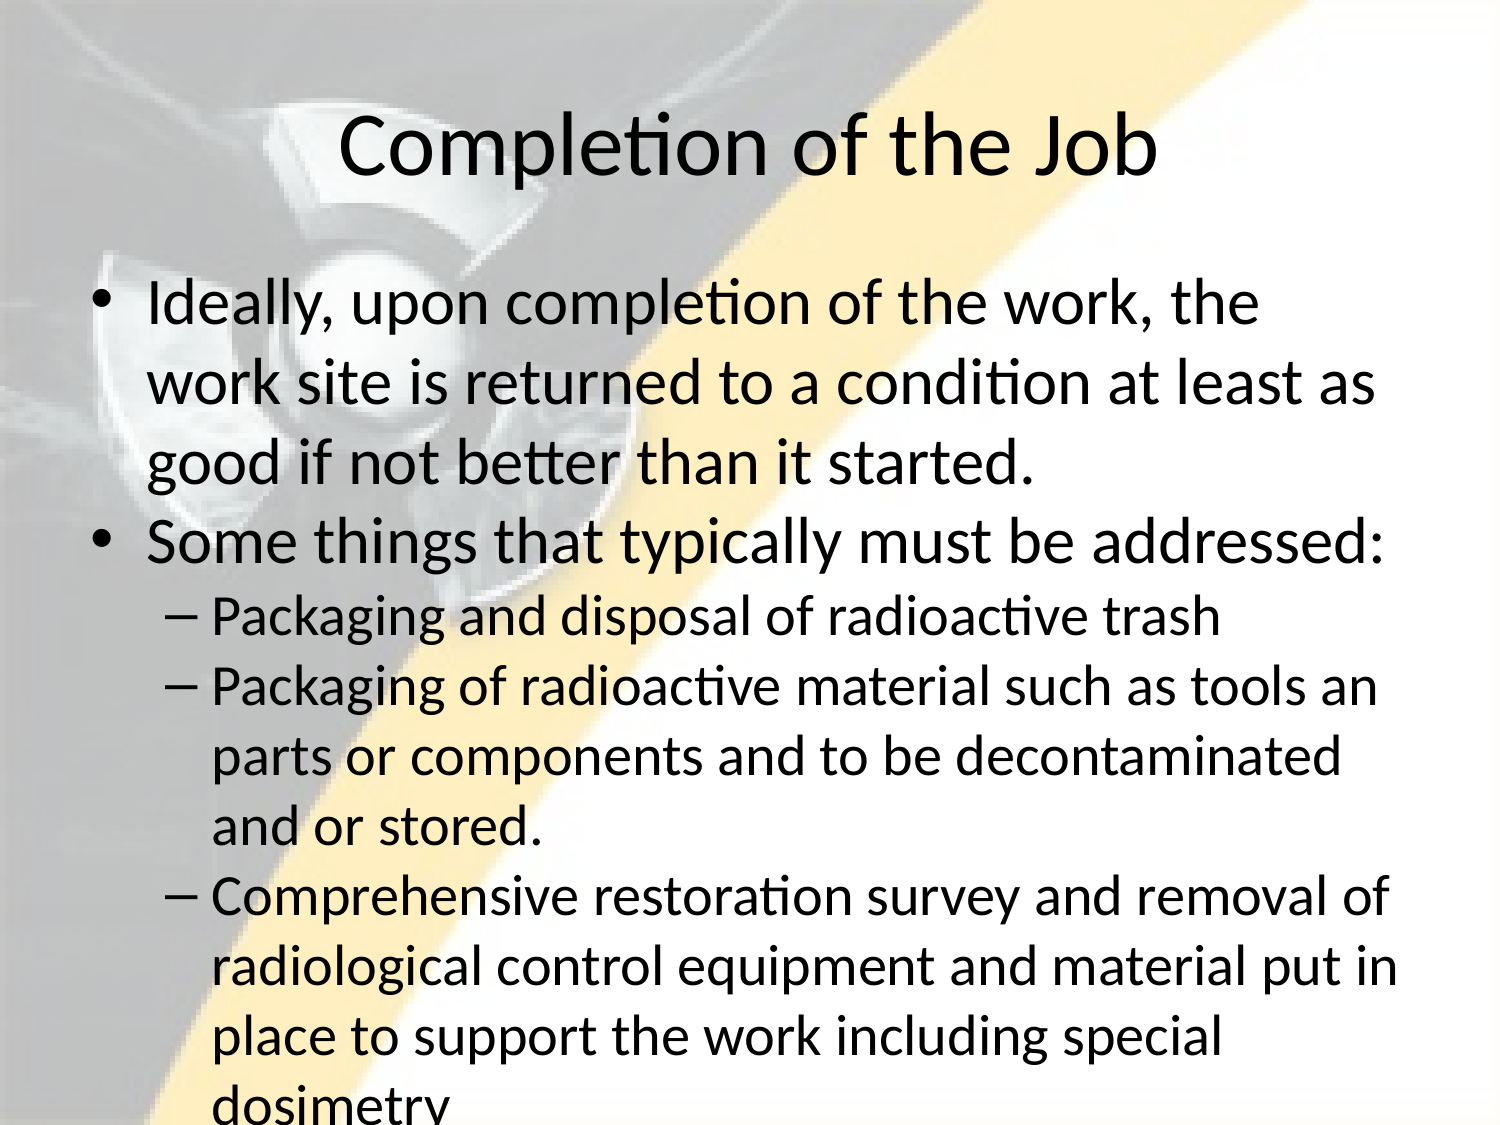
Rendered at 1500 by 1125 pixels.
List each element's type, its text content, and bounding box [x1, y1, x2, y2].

list Ideally, upon completion of the work, the work site is returned to a condition at least as good if not better than it started. Some things that typically must be addressed: Packaging and disposal of radioactive trash Packaging of radioactive material such as tools an parts or components and to be decontaminated and or stored. Comprehensive restoration survey and removal of radiological control equipment and material put in place to support the work including special dosimetry [75, 249, 1425, 1038]
title Completion of the Job [75, 45, 1425, 233]
